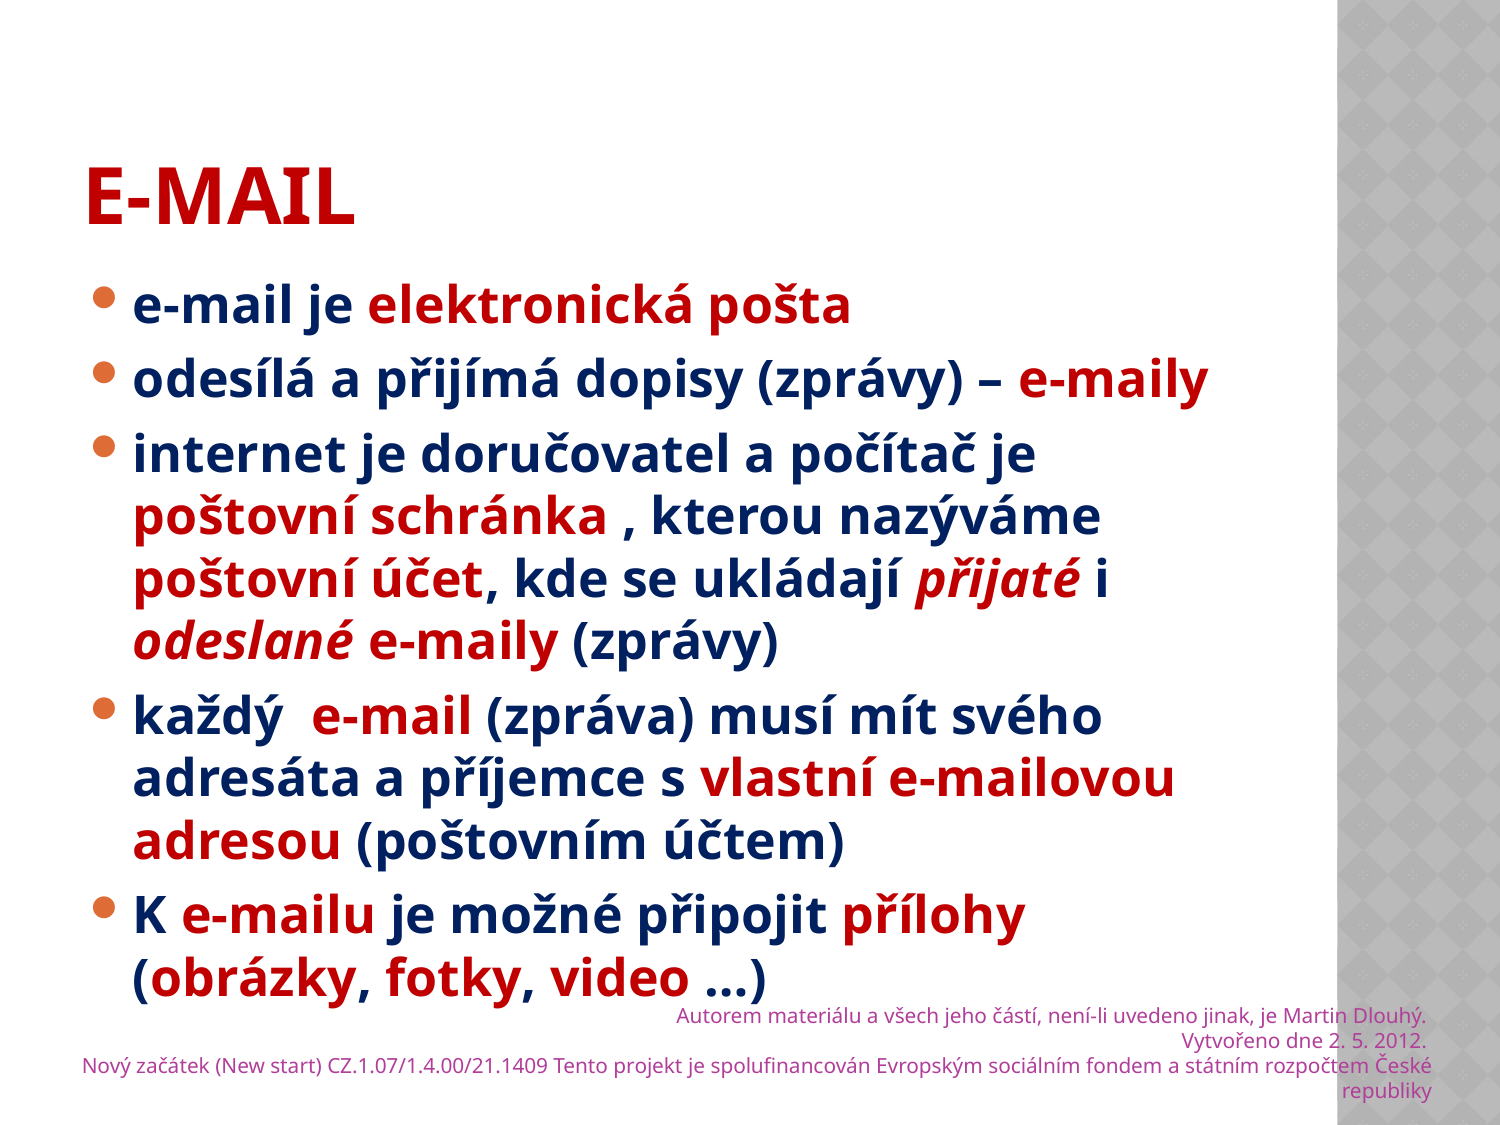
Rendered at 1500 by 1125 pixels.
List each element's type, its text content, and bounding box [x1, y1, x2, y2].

title E-mail [75, 52, 1263, 240]
list e-mail je elektronická pošta odesílá a přijímá dopisy (zprávy) – e-maily internet je doručovatel a počítač je poštovní schránka , kterou nazýváme poštovní účet, kde se ukládají přijaté i odeslané e-maily (zprávy) každý e-mail (zpráva) musí mít svého adresáta a příjemce s vlastní e-mailovou adresou (poštovním účtem) K e-mailu je možné připojit přílohy (obrázky, fotky, video …) [75, 264, 1263, 964]
footer Autorem materiálu a všech jeho částí, není-li uvedeno jinak, je Martin Dlouhý. Vytvořeno dne 2. 5. 2012. Nový začátek (New start) CZ.1.07/1.4.00/21.1409 Tento projekt je spolufinancován Evropským sociálním fondem a státním rozpočtem České republiky [53, 964, 1447, 1103]
